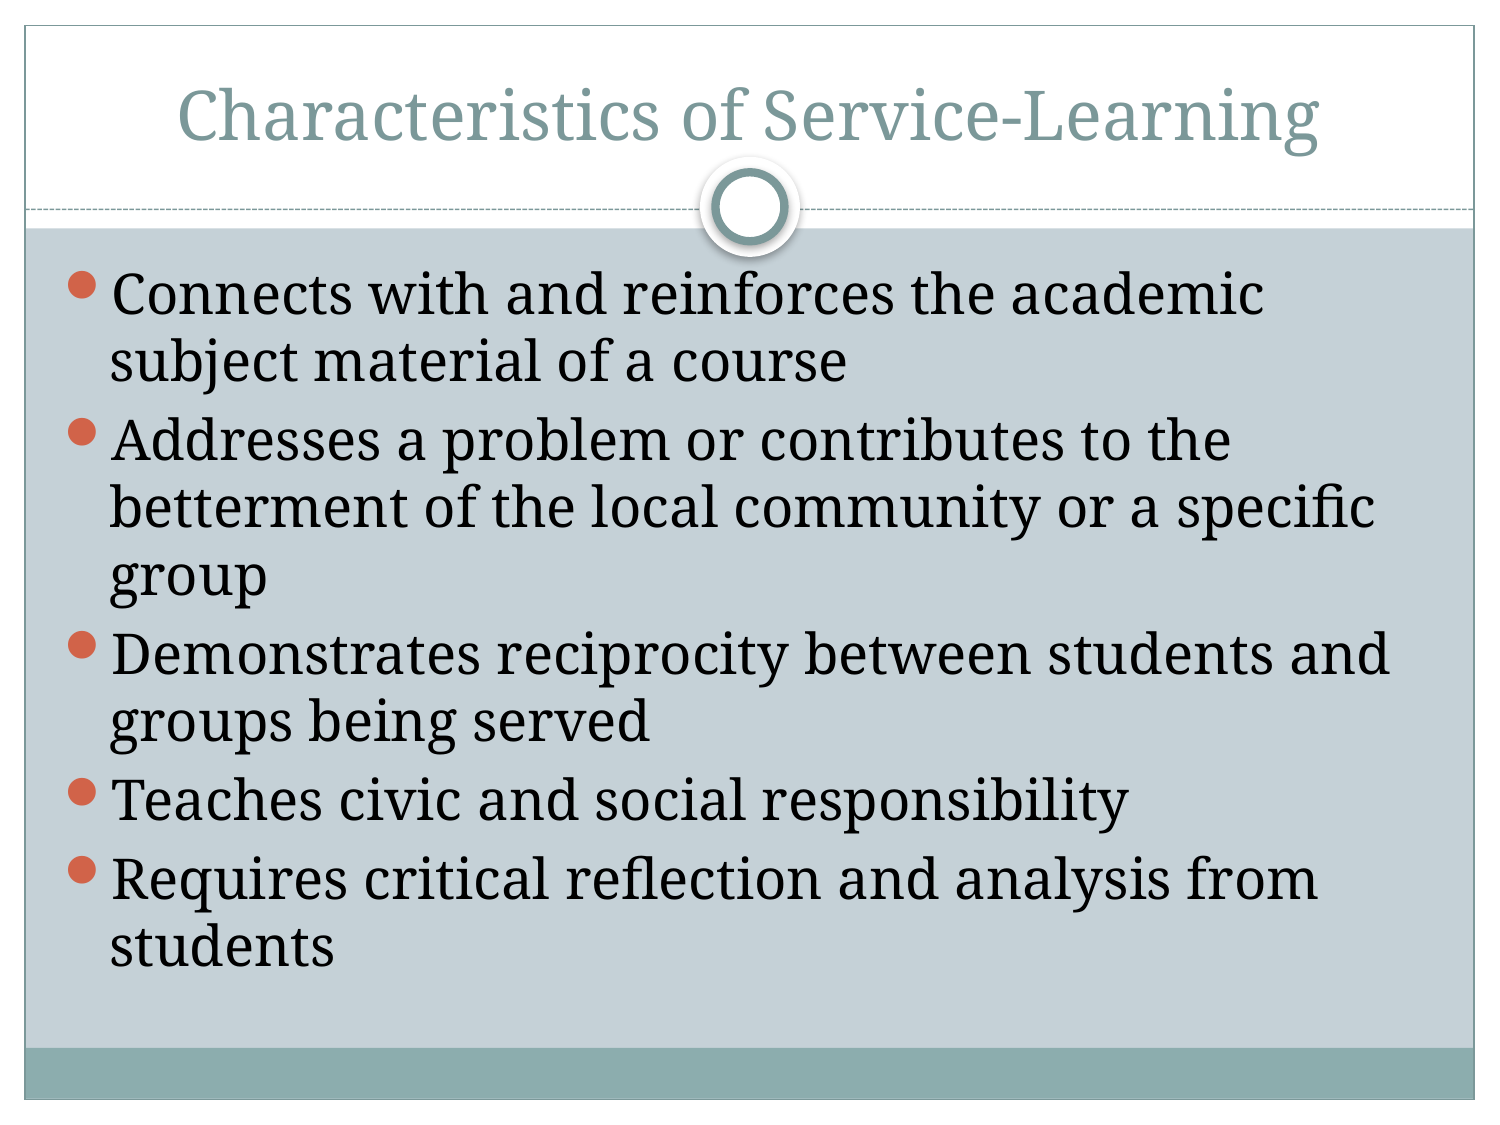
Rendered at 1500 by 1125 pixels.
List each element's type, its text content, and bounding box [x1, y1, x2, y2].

title Characteristics of Service-Learning [49, 37, 1450, 162]
list Connects with and reinforces the academic subject material of a course Addresses a problem or contributes to the betterment of the local community or a specific group Demonstrates reciprocity between students and groups being served Teaches civic and social responsibility Requires critical reflection and analysis from students [49, 250, 1445, 1001]
